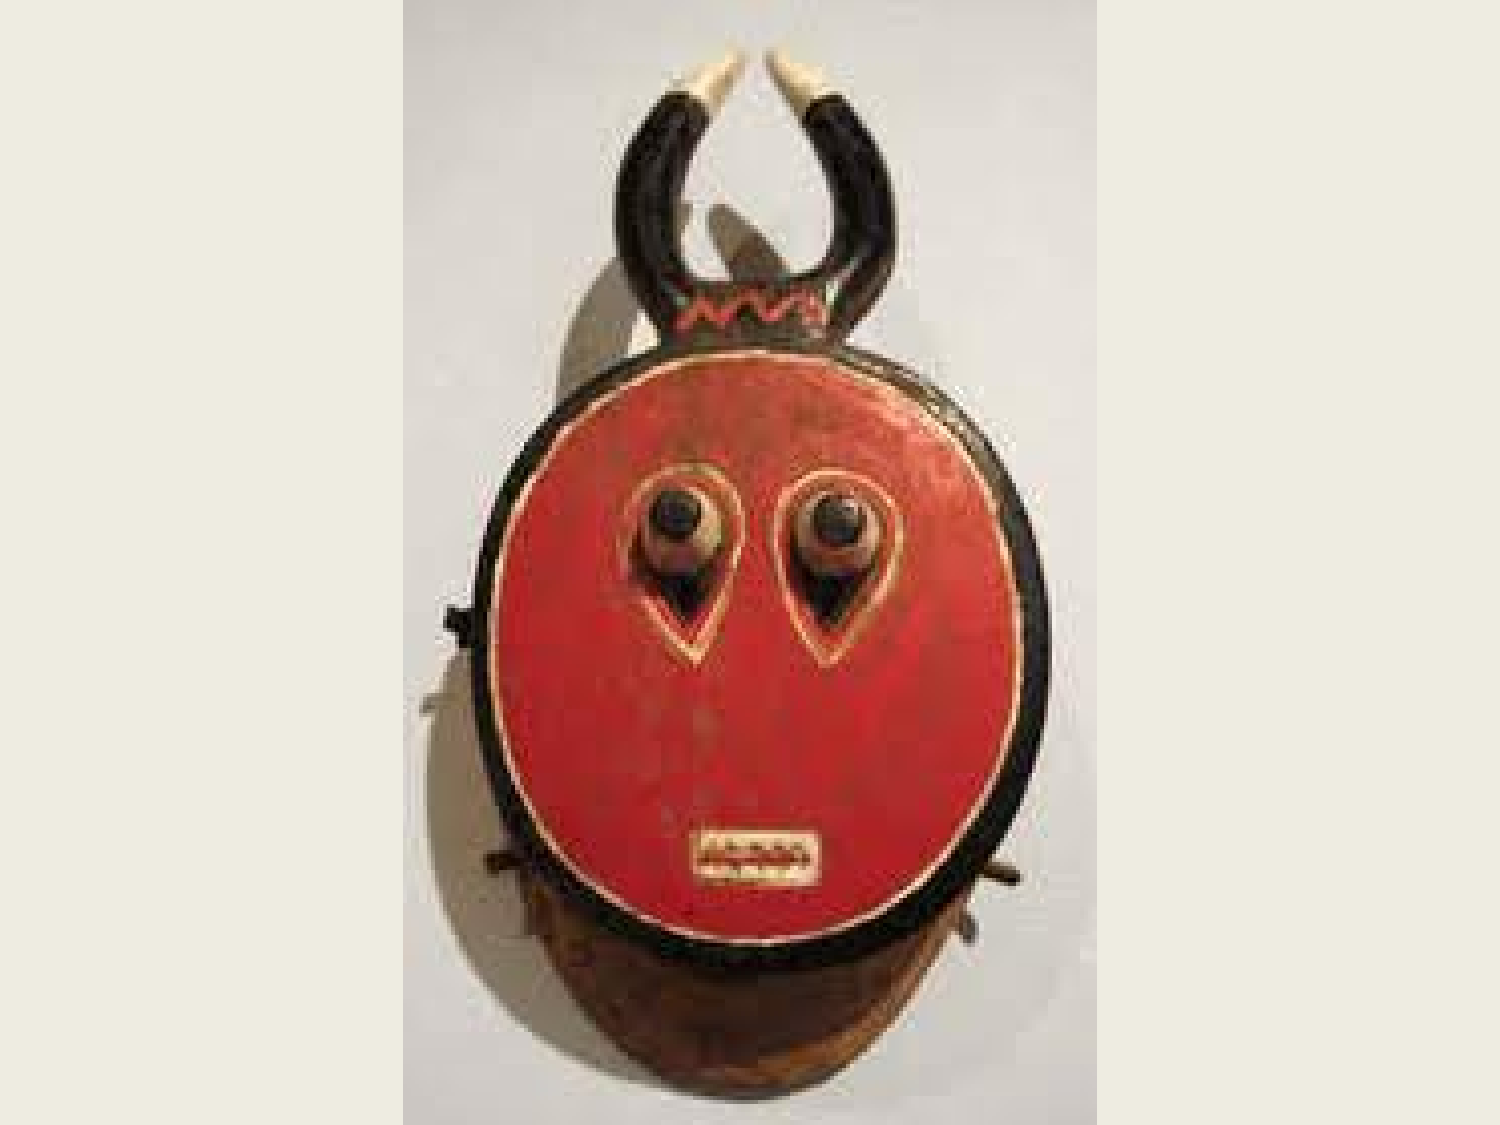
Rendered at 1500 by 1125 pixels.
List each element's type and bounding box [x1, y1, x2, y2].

picture [402, 0, 1097, 1125]
